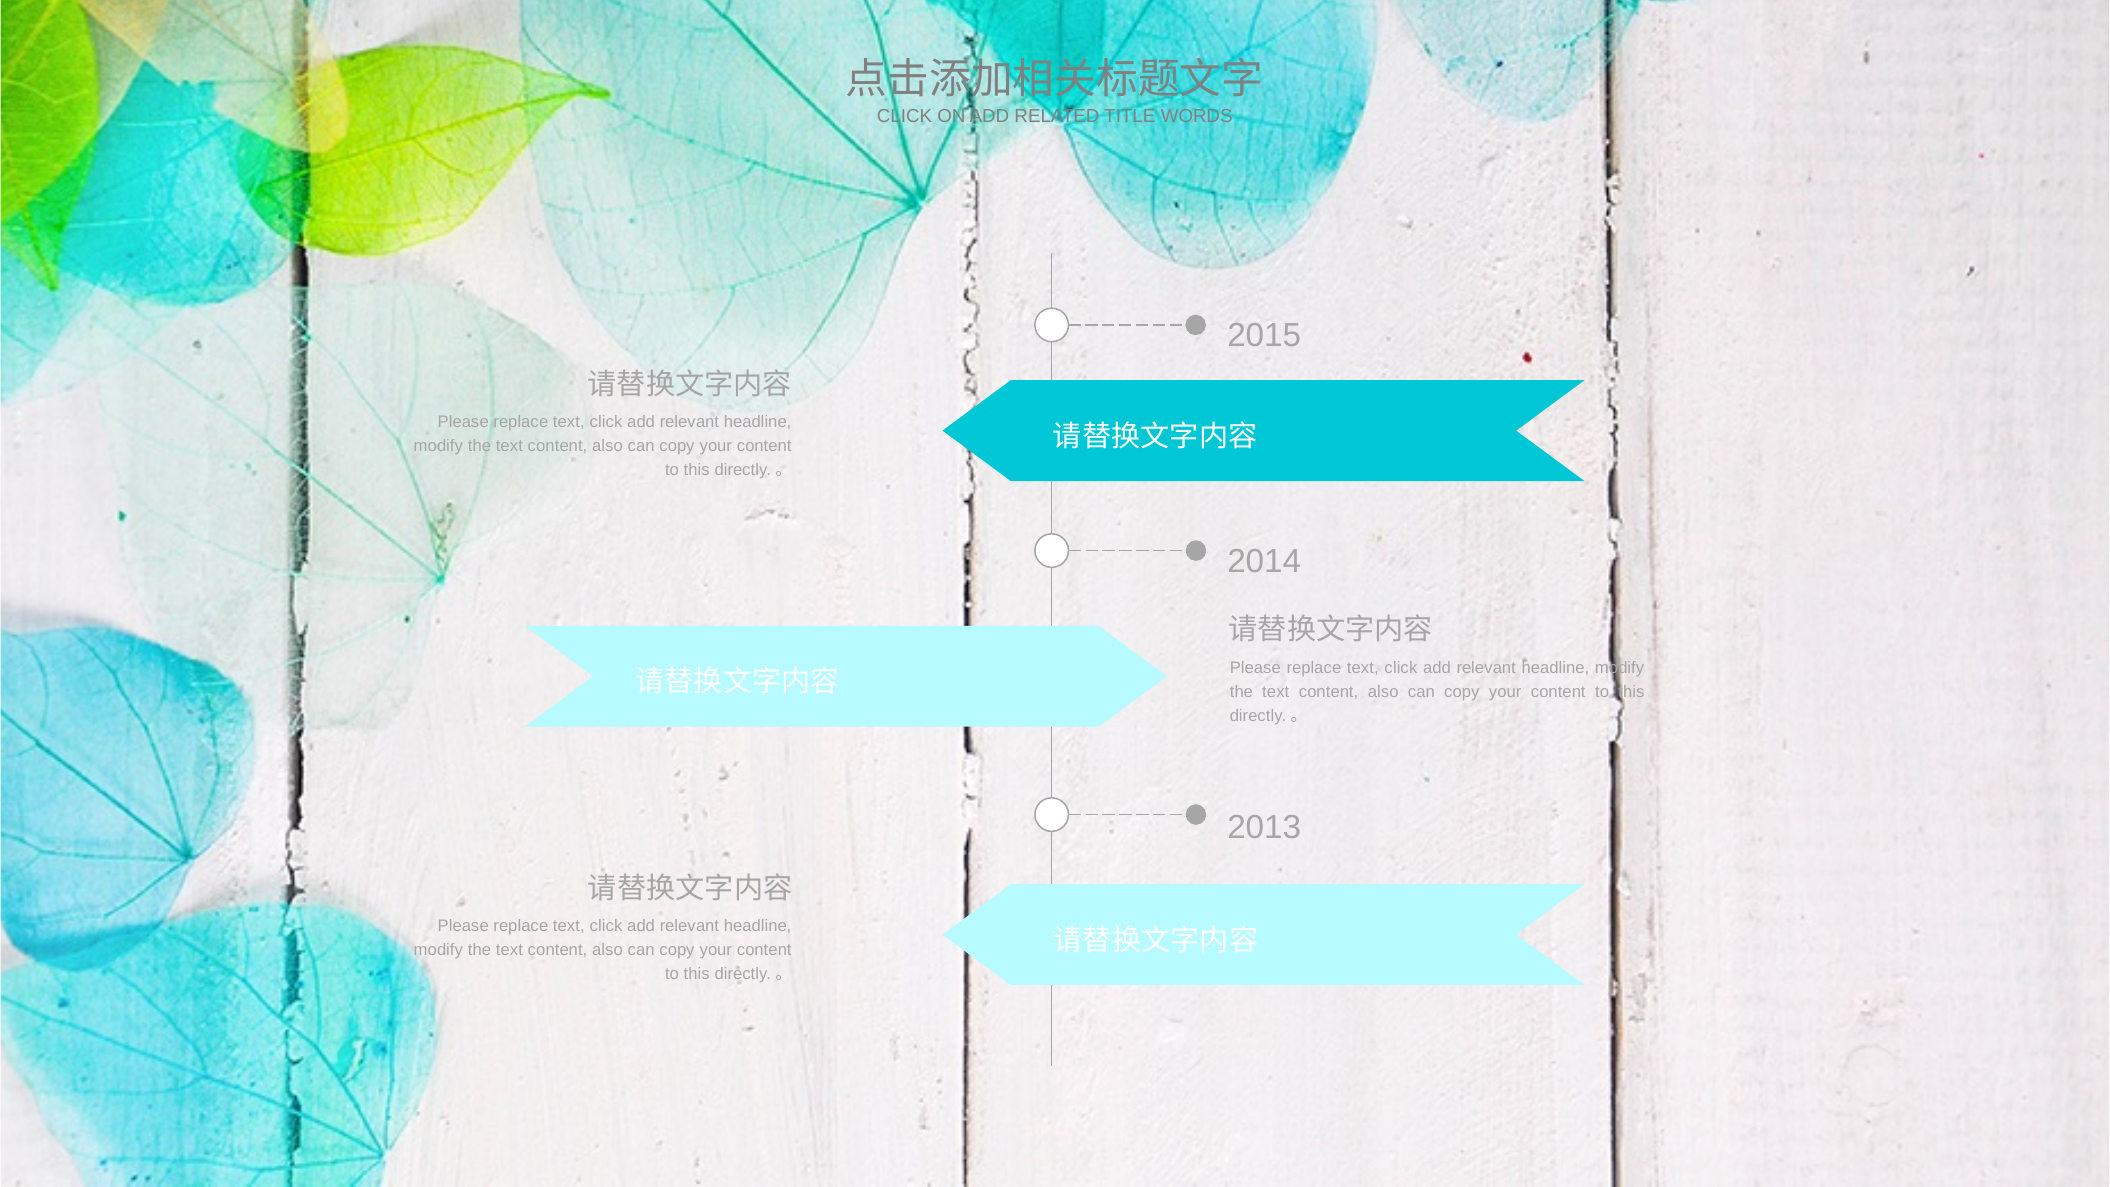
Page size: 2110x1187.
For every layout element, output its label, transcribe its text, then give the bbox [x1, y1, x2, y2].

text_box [942, 884, 1585, 985]
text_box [1034, 797, 1196, 832]
text_box CLICK ON ADD RELATED TITLE WORDS [852, 95, 1257, 130]
text_box 2015 [1212, 298, 1317, 361]
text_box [1212, 596, 1660, 733]
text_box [1034, 533, 1196, 568]
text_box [387, 854, 809, 992]
text_box 点击添加相关标题文字 [803, 44, 1307, 107]
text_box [524, 625, 1167, 727]
text_box 2014 [1212, 523, 1317, 587]
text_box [1034, 308, 1196, 342]
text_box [387, 350, 808, 488]
text_box 2013 [1212, 789, 1317, 853]
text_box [942, 380, 1585, 481]
picture [0, 0, 2110, 1187]
